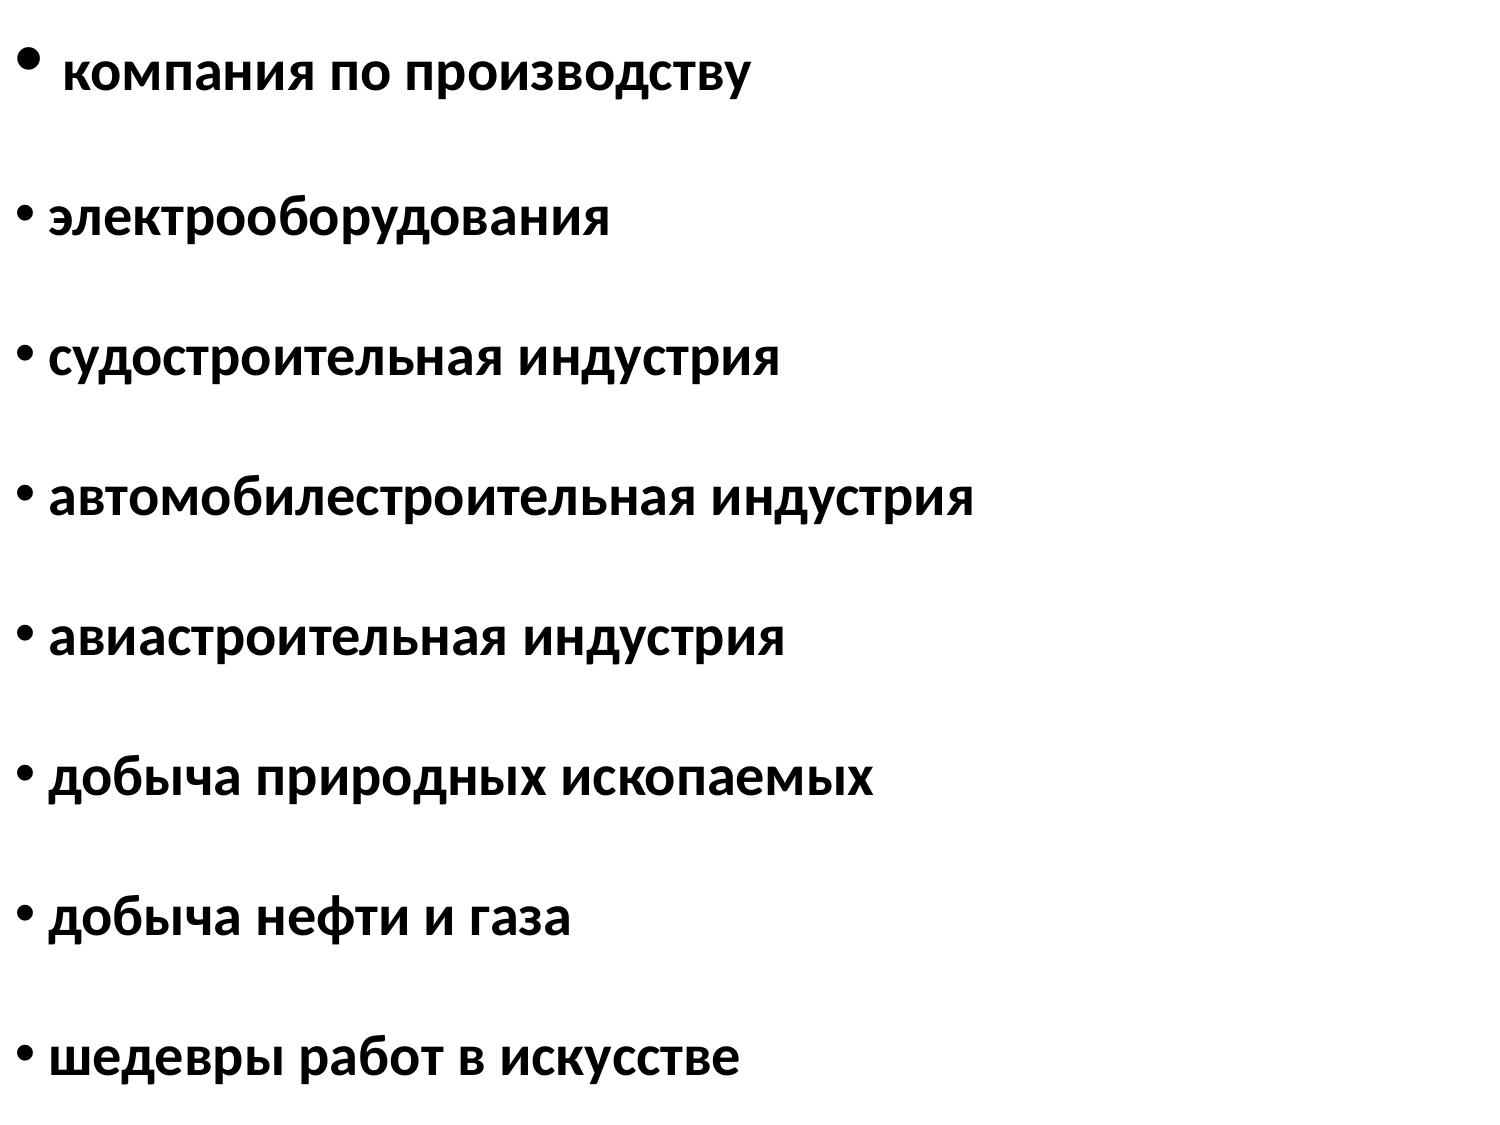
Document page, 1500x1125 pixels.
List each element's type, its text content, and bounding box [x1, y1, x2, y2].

text_box компания по производству электрооборудования судостроительная индустрия автомобилестроительная индустрия авиастроительная индустрия добыча природных ископаемых добыча нефти и газа шедевры работ в искусстве [0, 0, 1453, 1095]
